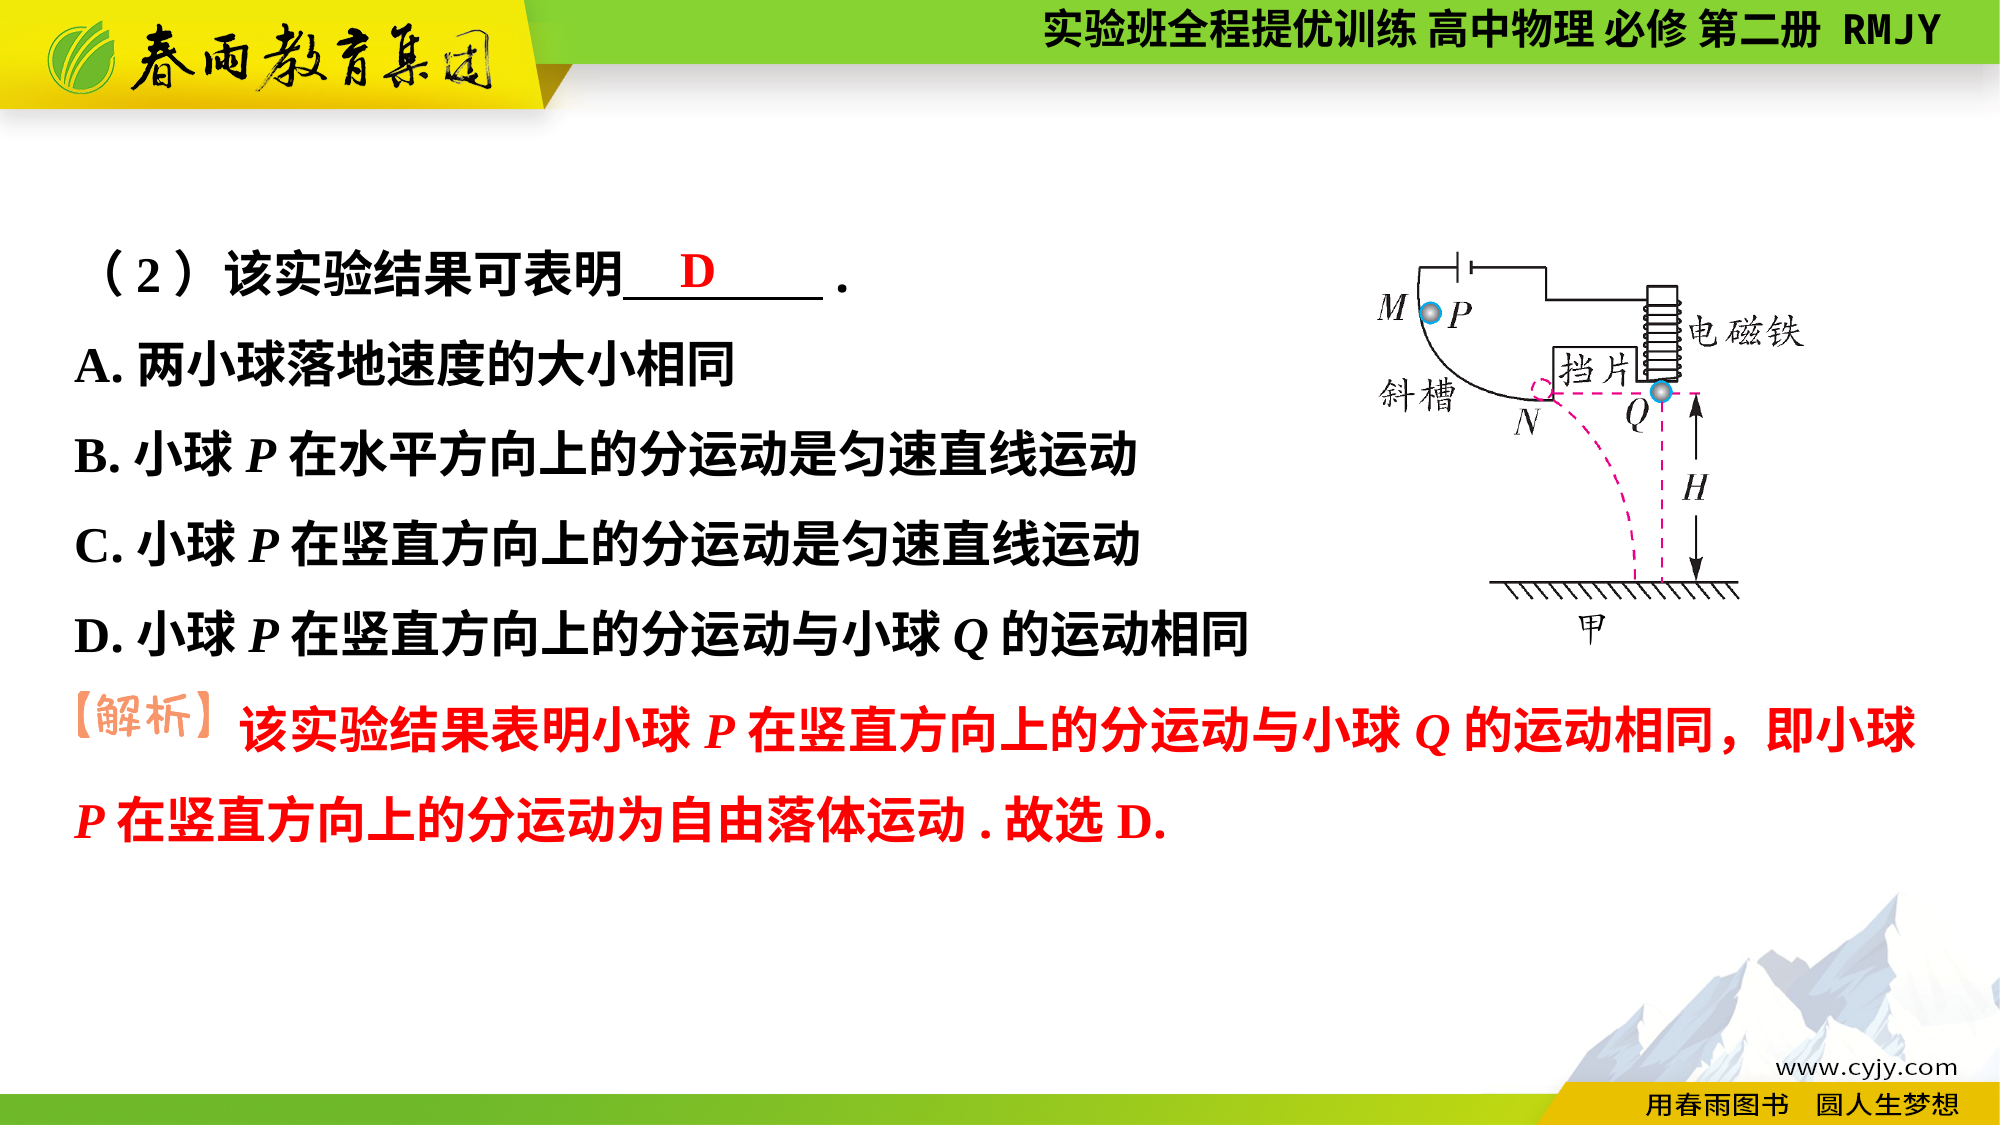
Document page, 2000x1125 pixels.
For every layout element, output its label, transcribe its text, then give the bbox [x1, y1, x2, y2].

text_box 该实验结果表明小球P在竖直方向上的分运动与小球Q的运动相同，即小球P在竖直方向上的分运动为自由落体运动.故选D. [59, 660, 1944, 856]
text_box D [665, 199, 732, 305]
list （2）该实验结果可表明 . A.两小球落地速度的大小相同 B.小球P在水平方向上的分运动是匀速直线运动 C.小球P在竖直方向上的分运动是匀速直线运动 D.小球P在竖直方向上的分运动与小球Q的运动相同 [59, 205, 1944, 660]
picture [0, 0, 2000, 1125]
